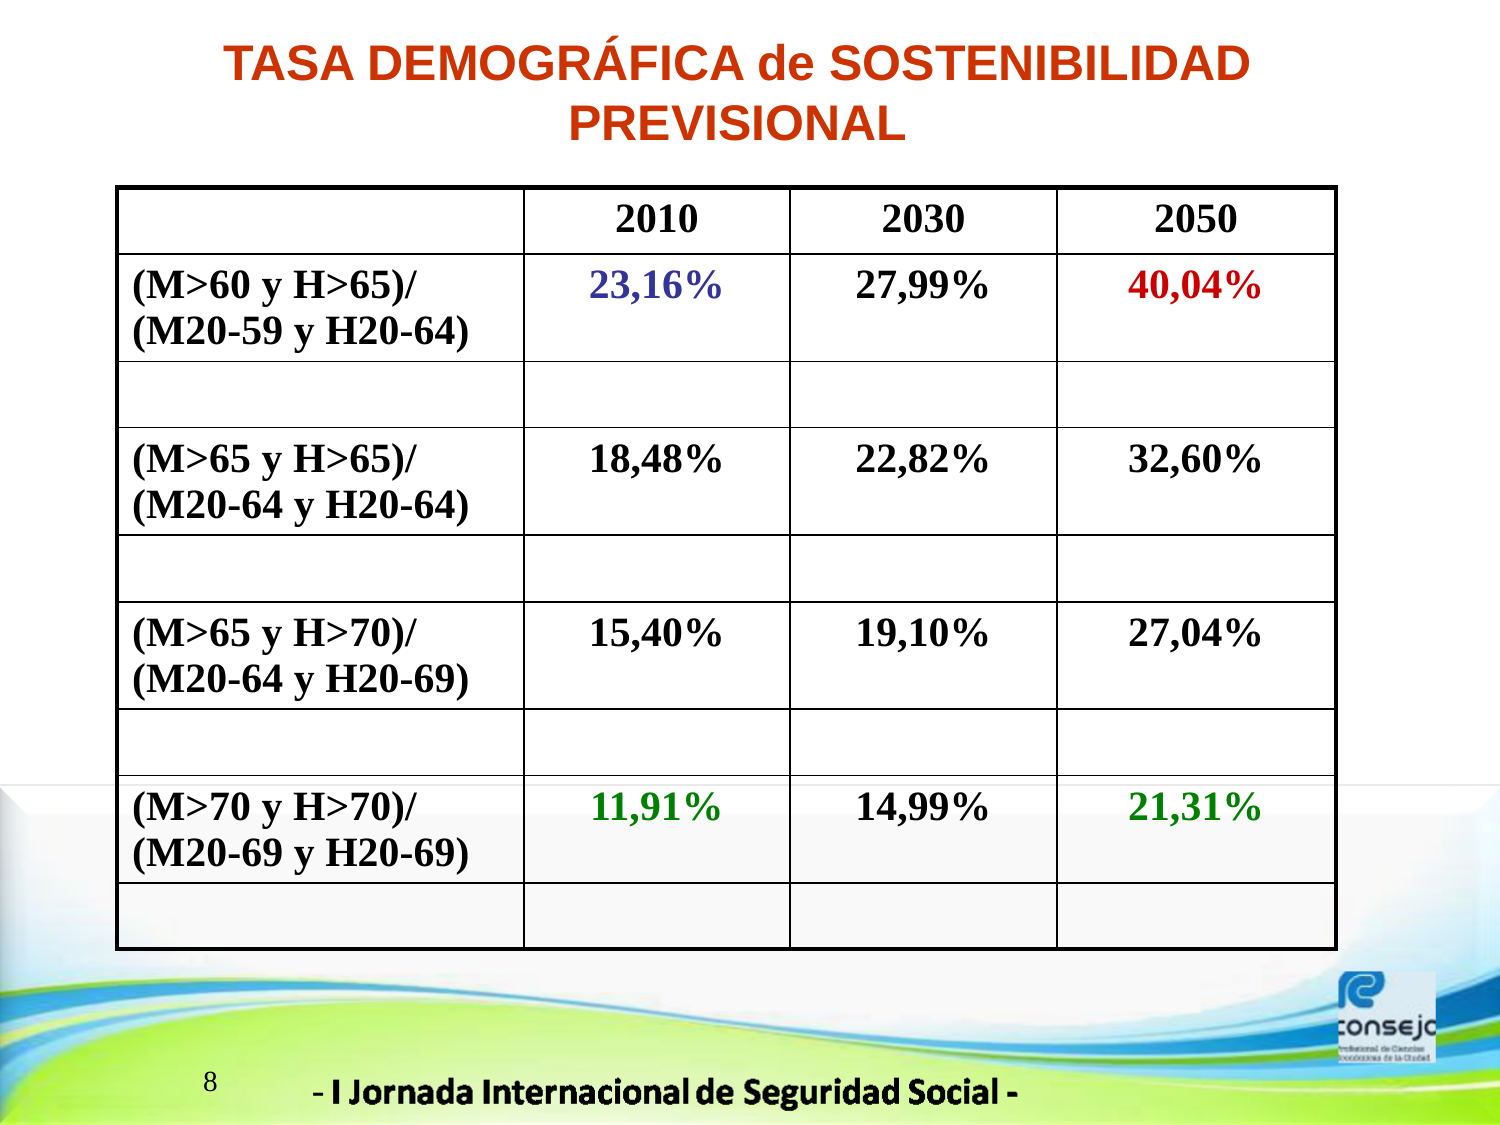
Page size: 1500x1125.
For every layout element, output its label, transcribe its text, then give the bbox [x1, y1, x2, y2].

table_header 2030 [791, 190, 1056, 253]
table_cell [525, 536, 789, 601]
table_cell [1058, 884, 1334, 947]
table_cell (M>65 y H>70)/ (M20-64 y H20-69) [119, 603, 523, 708]
table_cell [1058, 362, 1334, 427]
table_cell [119, 362, 523, 427]
title TASA DEMOGRÁFICA de SOSTENIBILIDAD PREVISIONAL [100, 23, 1376, 211]
table_cell [791, 884, 1056, 947]
table_header 2050 [1058, 190, 1334, 253]
table_cell 11,91% [525, 776, 789, 882]
table_cell 14,99% [791, 776, 1056, 882]
table_cell (M>60 y H>65)/ (M20-59 y H20-64) [119, 255, 523, 361]
table_cell 23,16% [525, 255, 789, 361]
table_cell [791, 362, 1056, 427]
table_cell [525, 362, 789, 427]
slide_number 8 [0, 1054, 234, 1125]
table_cell 32,60% [1058, 428, 1334, 534]
table_cell (M>65 y H>65)/ (M20-64 y H20-64) [119, 428, 523, 534]
table_header 2010 [525, 190, 789, 253]
table_cell [525, 884, 789, 947]
table_cell [525, 710, 789, 775]
table_cell (M>70 y H>70)/ (M20-69 y H20-69) [119, 776, 523, 882]
table_cell [119, 710, 523, 775]
table_cell 19,10% [791, 603, 1056, 708]
table_cell [1058, 710, 1334, 775]
table_header [119, 190, 523, 253]
table_cell 27,04% [1058, 603, 1334, 708]
table_cell [119, 884, 523, 947]
table_cell 15,40% [525, 603, 789, 708]
table_cell 18,48% [525, 428, 789, 534]
picture [0, 780, 1500, 1125]
table_cell [119, 536, 523, 601]
table_cell [1058, 536, 1334, 601]
table_cell 22,82% [791, 428, 1056, 534]
table_cell [791, 536, 1056, 601]
table_cell 40,04% [1058, 255, 1334, 361]
table_cell 21,31% [1058, 776, 1334, 882]
table_cell [791, 710, 1056, 775]
table_cell 27,99% [791, 255, 1056, 361]
